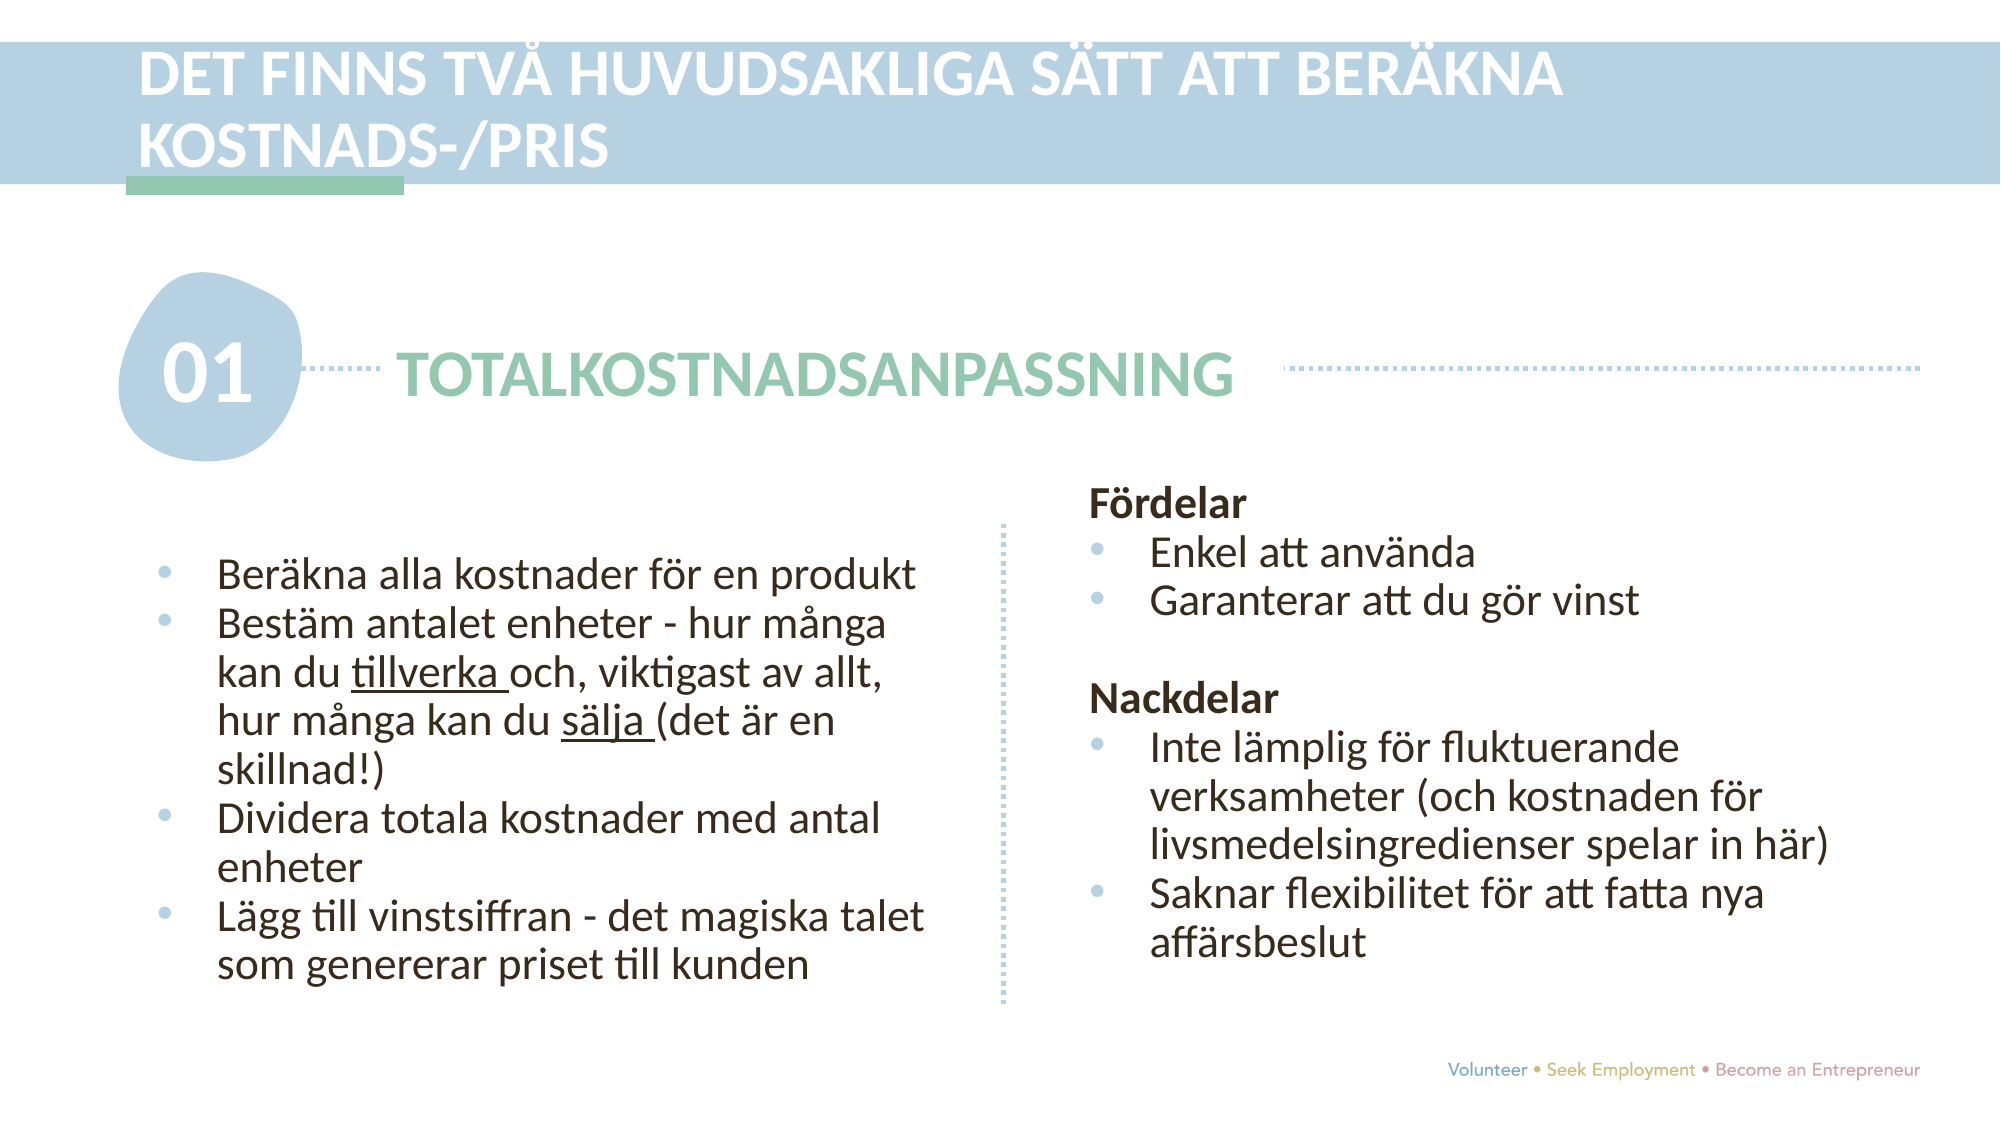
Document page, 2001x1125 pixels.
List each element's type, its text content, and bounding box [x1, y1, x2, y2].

text_box TOTALKOSTNADSANPASSNING [381, 369, 1284, 428]
picture [1418, 1046, 1971, 1103]
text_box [118, 272, 302, 517]
list DET FINNS TVÅ HUVUDSAKLIGA SÄTT ATT BERÄKNA KOSTNADS-/PRIS [123, 51, 1913, 170]
text_box Fördelar Enkel att använda Garanterar att du gör vinst Nackdelar Inte lämplig för fluktuerande verksamheter (och kostnaden för livsmedelsingredienser spelar in här) Saknar flexibilitet för att fatta nya affärsbeslut [1074, 471, 1902, 1016]
text_box Beräkna alla kostnader för en produkt Bestäm antalet enheter - hur många kan du tillverka och, viktigast av allt, hur många kan du sälja (det är en skillnad!) Dividera totala kostnader med antal enheter Lägg till vinstsiffran - det magiska talet som genererar priset till kunden [141, 542, 969, 1087]
text_box TOTALKOSTNADSANPASSNING [381, 334, 1284, 368]
